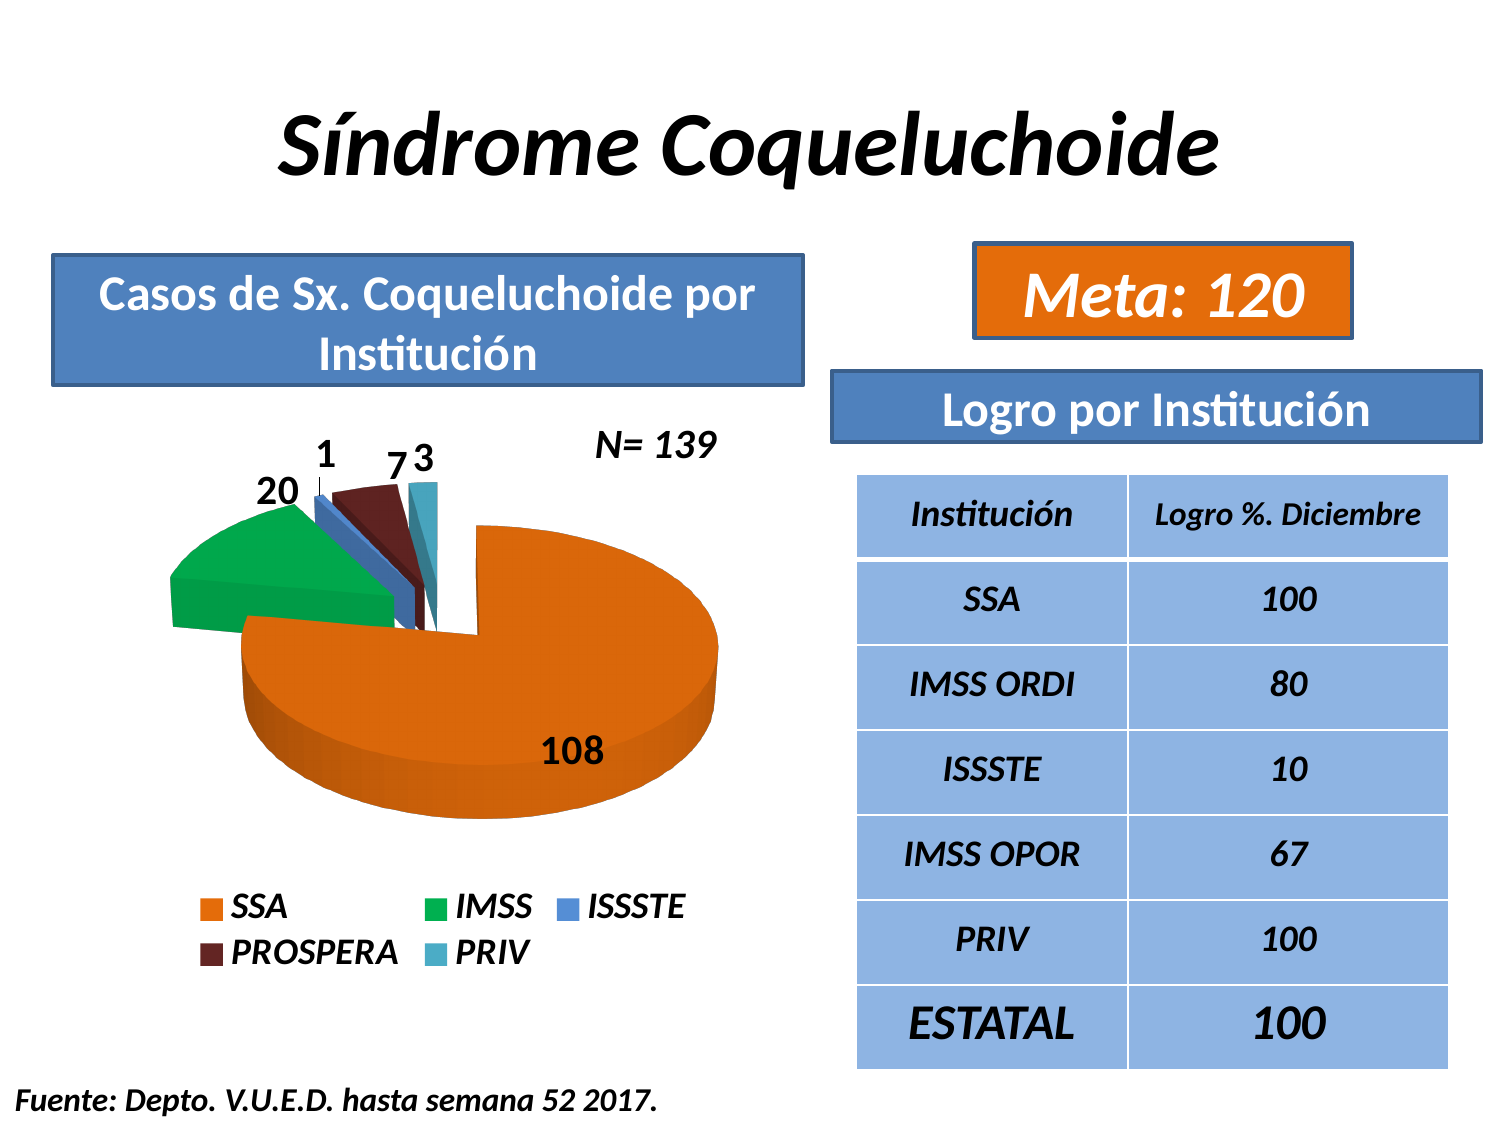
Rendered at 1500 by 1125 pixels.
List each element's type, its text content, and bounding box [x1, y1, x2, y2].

table_cell IMSS OPOR [857, 816, 1127, 899]
text_box Casos de Sx. Coqueluchoide por Institución [51, 253, 805, 306]
table_header Institución [857, 475, 1127, 557]
table_cell ESTATAL [857, 986, 1127, 1069]
table_cell IMSS ORDI [857, 646, 1127, 729]
text_box Fuente: Depto. V.U.E.D. hasta semana 52 2017. [0, 1070, 857, 1125]
table_cell 100 [1129, 986, 1448, 1069]
chart [44, 307, 843, 982]
table_cell SSA [857, 562, 1127, 644]
text_box Meta: 120 [972, 241, 1354, 340]
table_cell ISSSTE [857, 731, 1127, 814]
table_cell 100 [1129, 901, 1448, 984]
table_cell 80 [1129, 646, 1448, 729]
table_cell 100 [1129, 562, 1448, 644]
table_header Logro %. Diciembre [1129, 475, 1448, 557]
table_cell 10 [1129, 731, 1448, 814]
table_cell PRIV [857, 901, 1127, 984]
title Síndrome Coqueluchoide [75, 45, 1425, 233]
text_box Logro por Institución [848, 369, 1483, 444]
table_cell 67 [1129, 816, 1448, 899]
